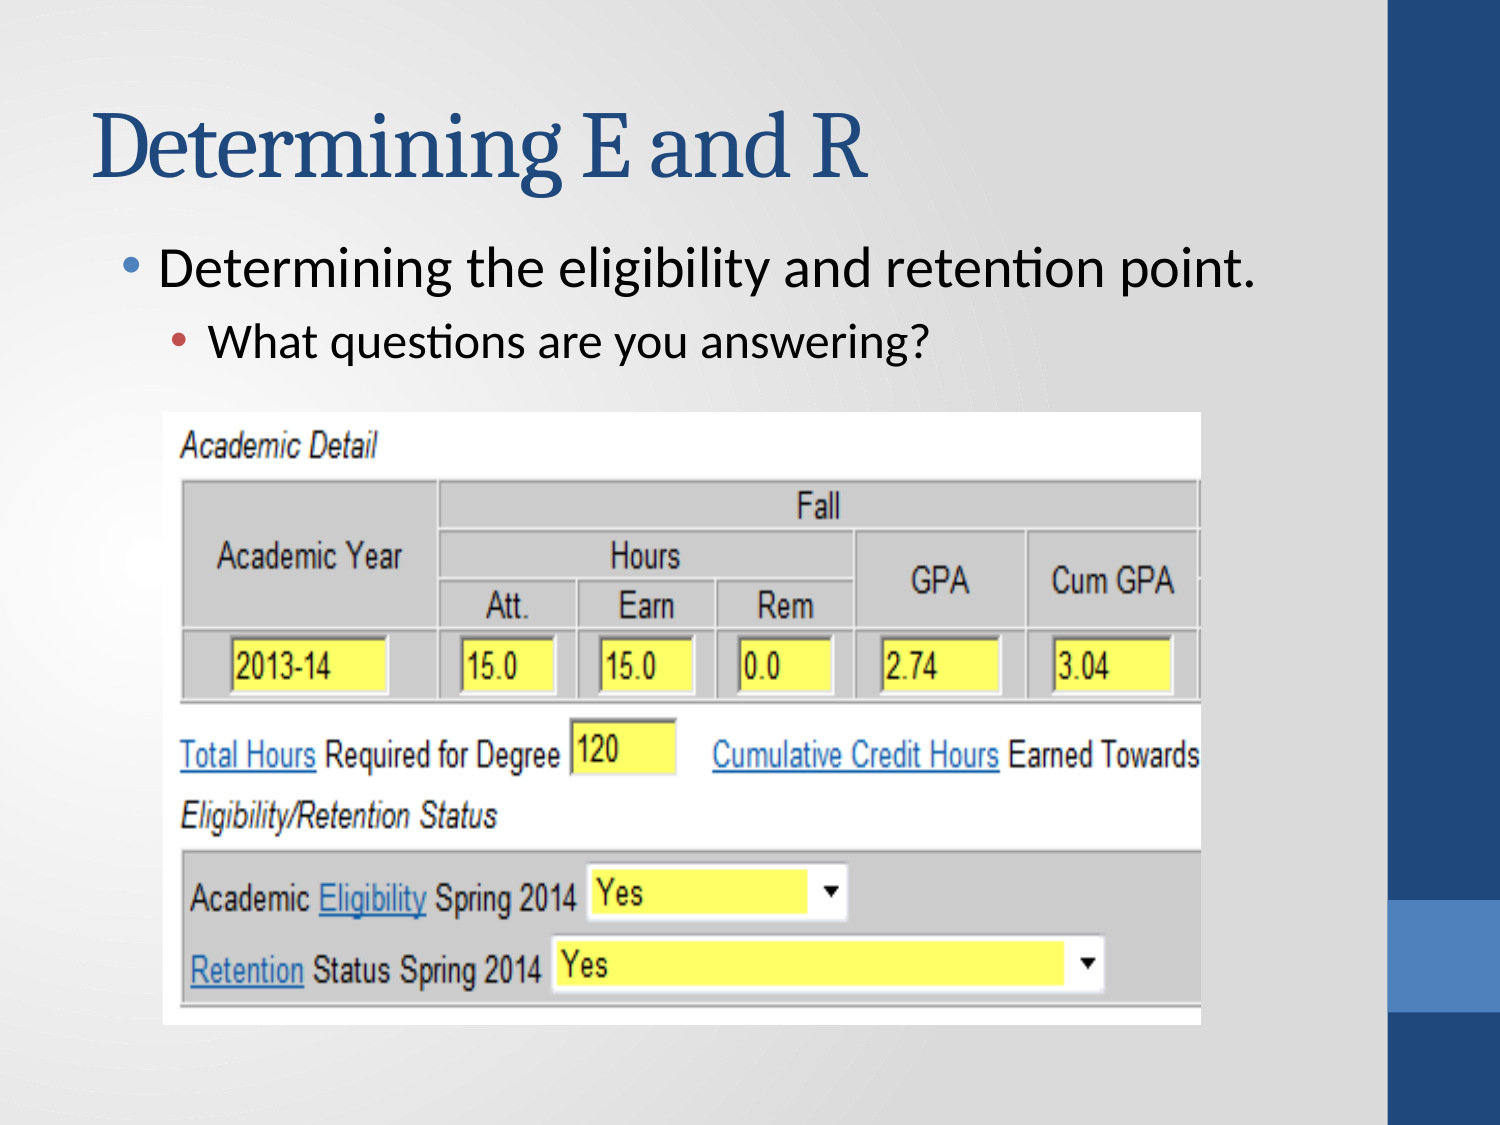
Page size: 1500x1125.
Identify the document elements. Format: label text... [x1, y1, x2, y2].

title Determining E and R [75, 45, 1325, 233]
picture [161, 411, 1202, 1026]
list Determining the eligibility and retention point. What questions are you answering? [87, 221, 1370, 425]
